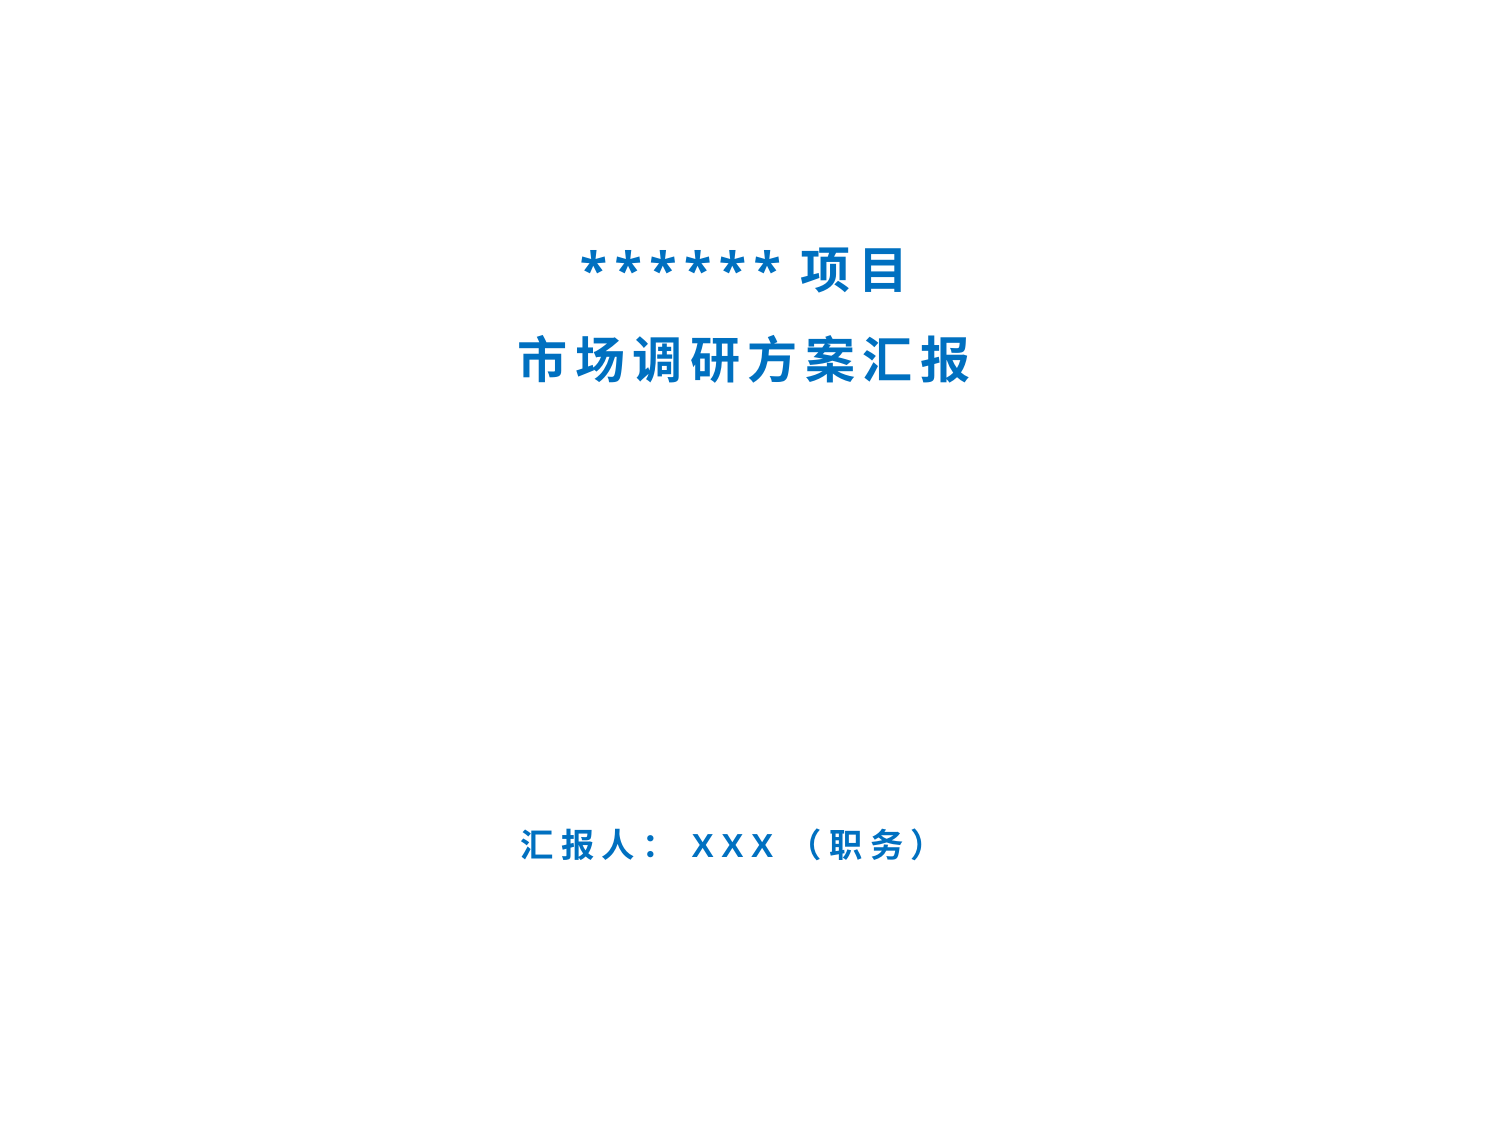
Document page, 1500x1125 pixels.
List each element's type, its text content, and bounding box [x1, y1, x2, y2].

text_box ******项目 市场调研方案汇报 [257, 201, 1231, 397]
text_box 汇报人：XXX（职务） [375, 796, 1090, 932]
